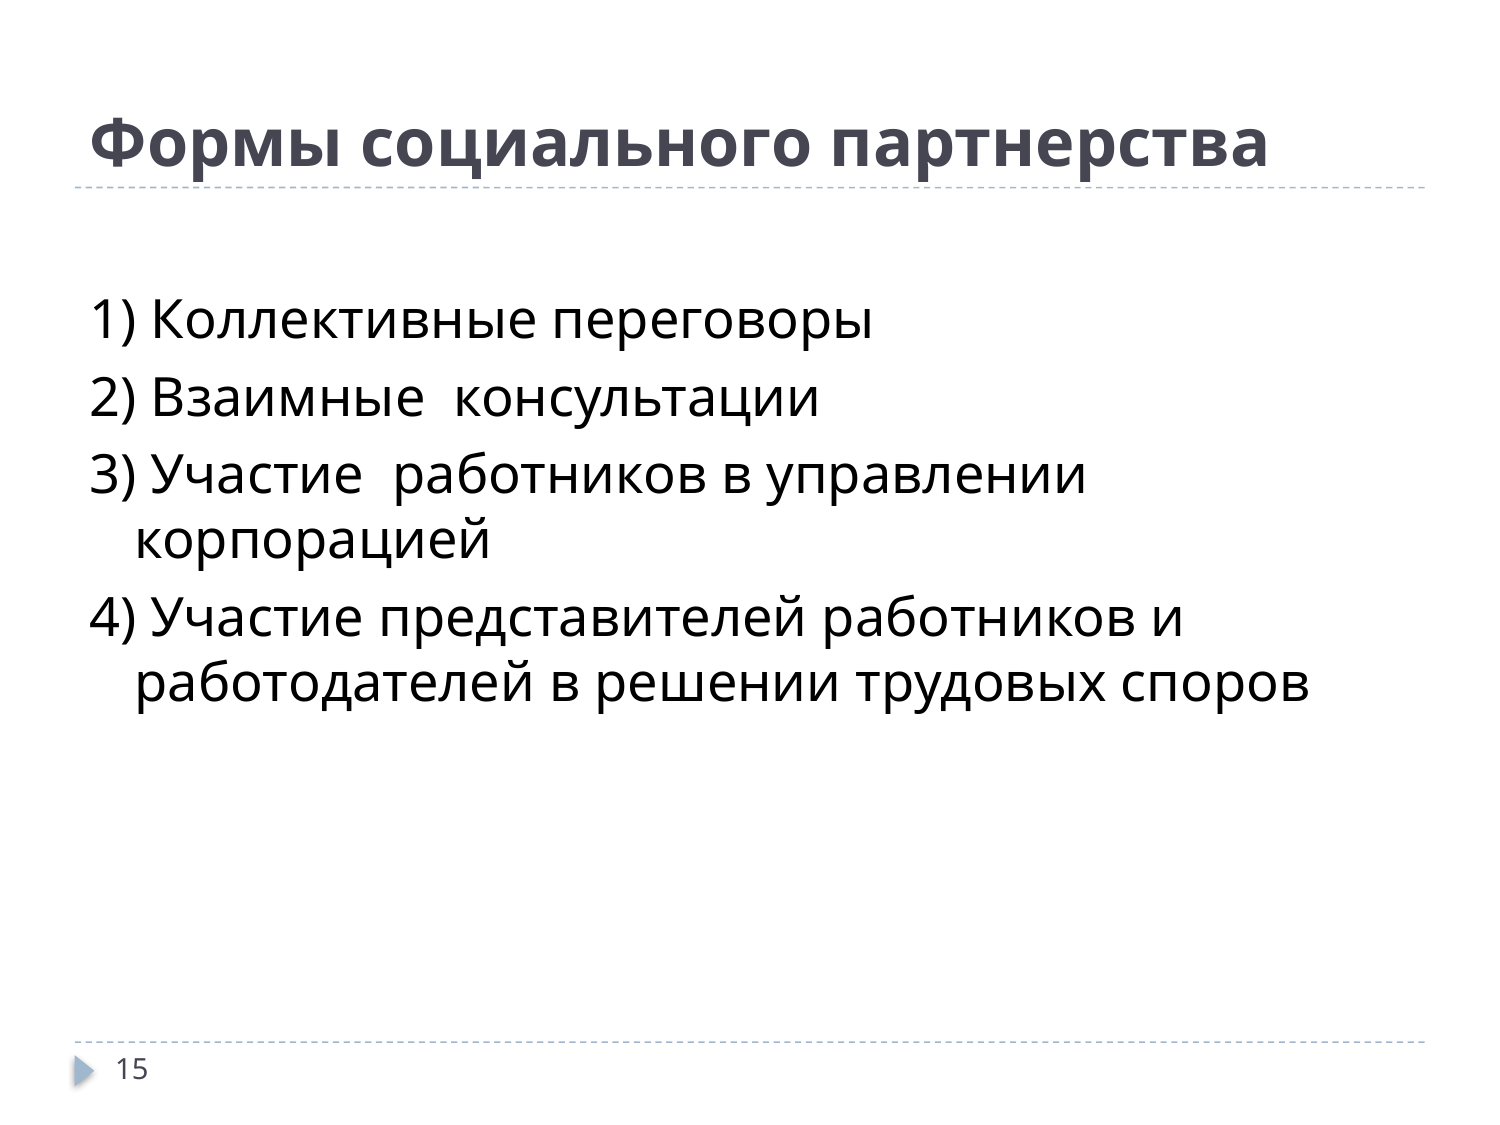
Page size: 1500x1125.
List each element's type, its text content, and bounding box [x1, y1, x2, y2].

slide_number 15 [100, 1042, 426, 1103]
list 1) Коллективные переговоры 2) Взаимные консультации 3) Участие работников в управлении корпорацией 4) Участие представителей работников и работодателей в решении трудовых споров [75, 200, 1425, 1010]
title Формы социального партнерства [75, 24, 1425, 188]
